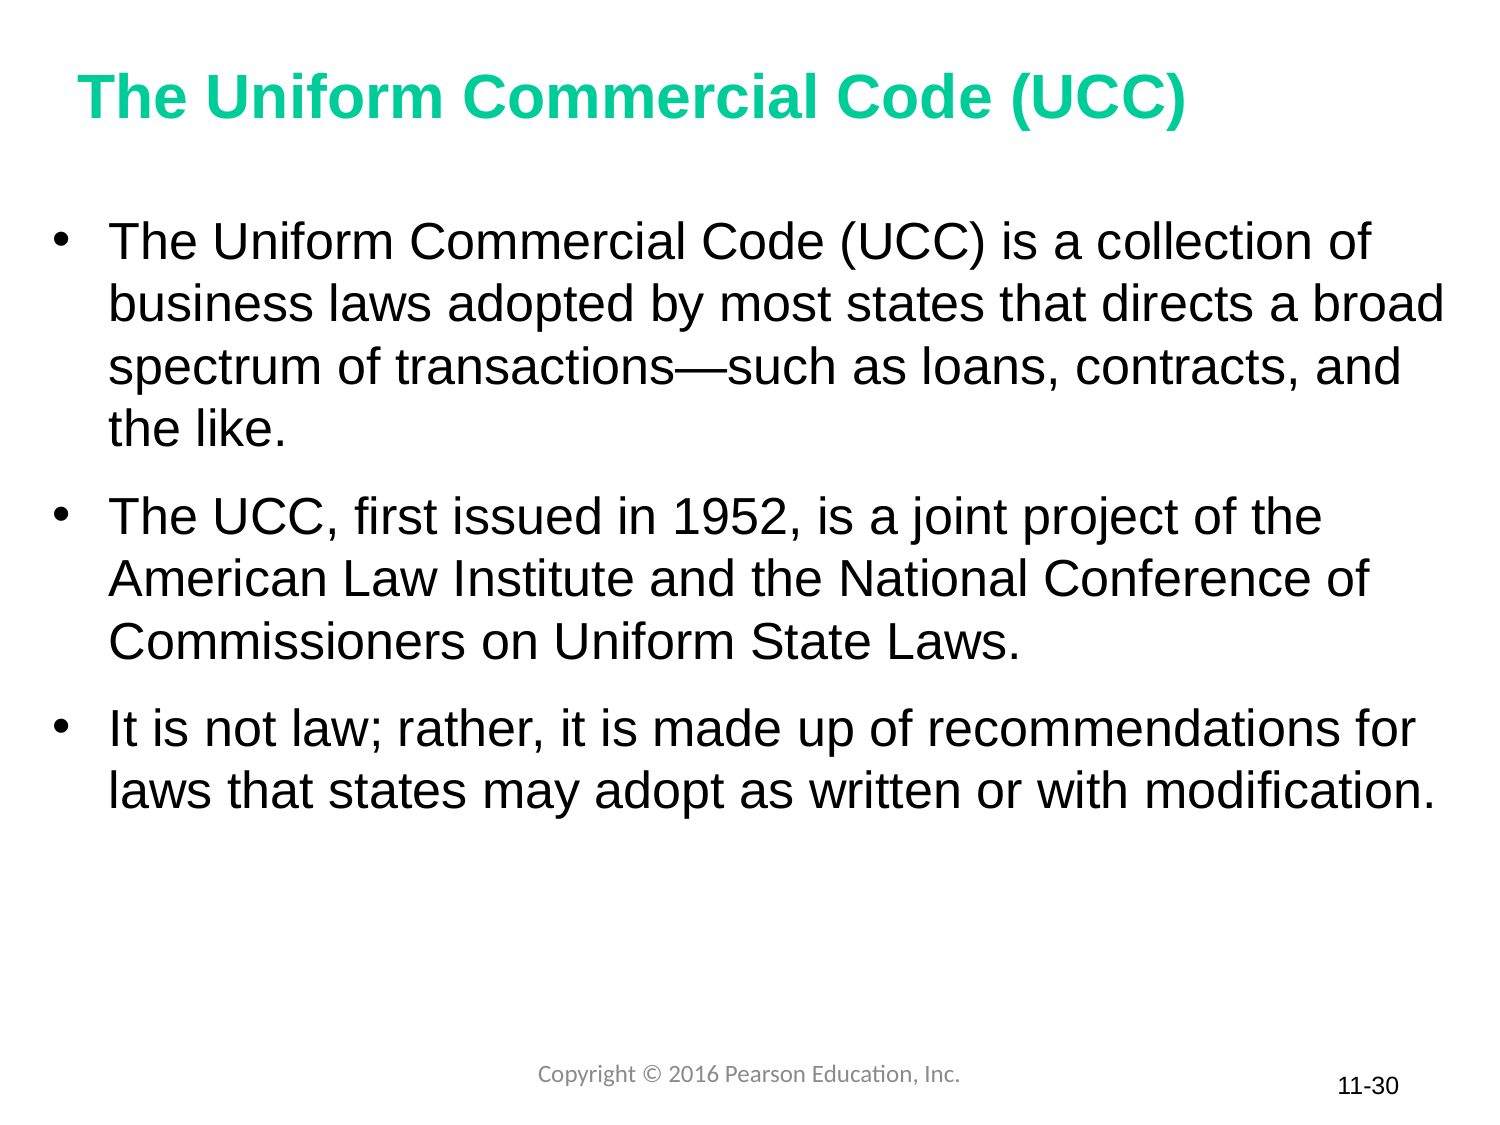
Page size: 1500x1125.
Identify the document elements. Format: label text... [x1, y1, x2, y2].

title The Uniform Commercial Code (UCC) [62, 0, 1413, 188]
list The Uniform Commercial Code (UCC) is a collection of business laws adopted by most states that directs a broad spectrum of transactions—such as loans, contracts, and the like. The UCC, first issued in 1952, is a joint project of the American Law Institute and the National Conference of Commissioners on Uniform State Laws. It is not law; rather, it is made up of recommendations for laws that states may adopt as written or with modification. [37, 200, 1475, 975]
footer Copyright © 2016 Pearson Education, Inc. [512, 1042, 988, 1103]
